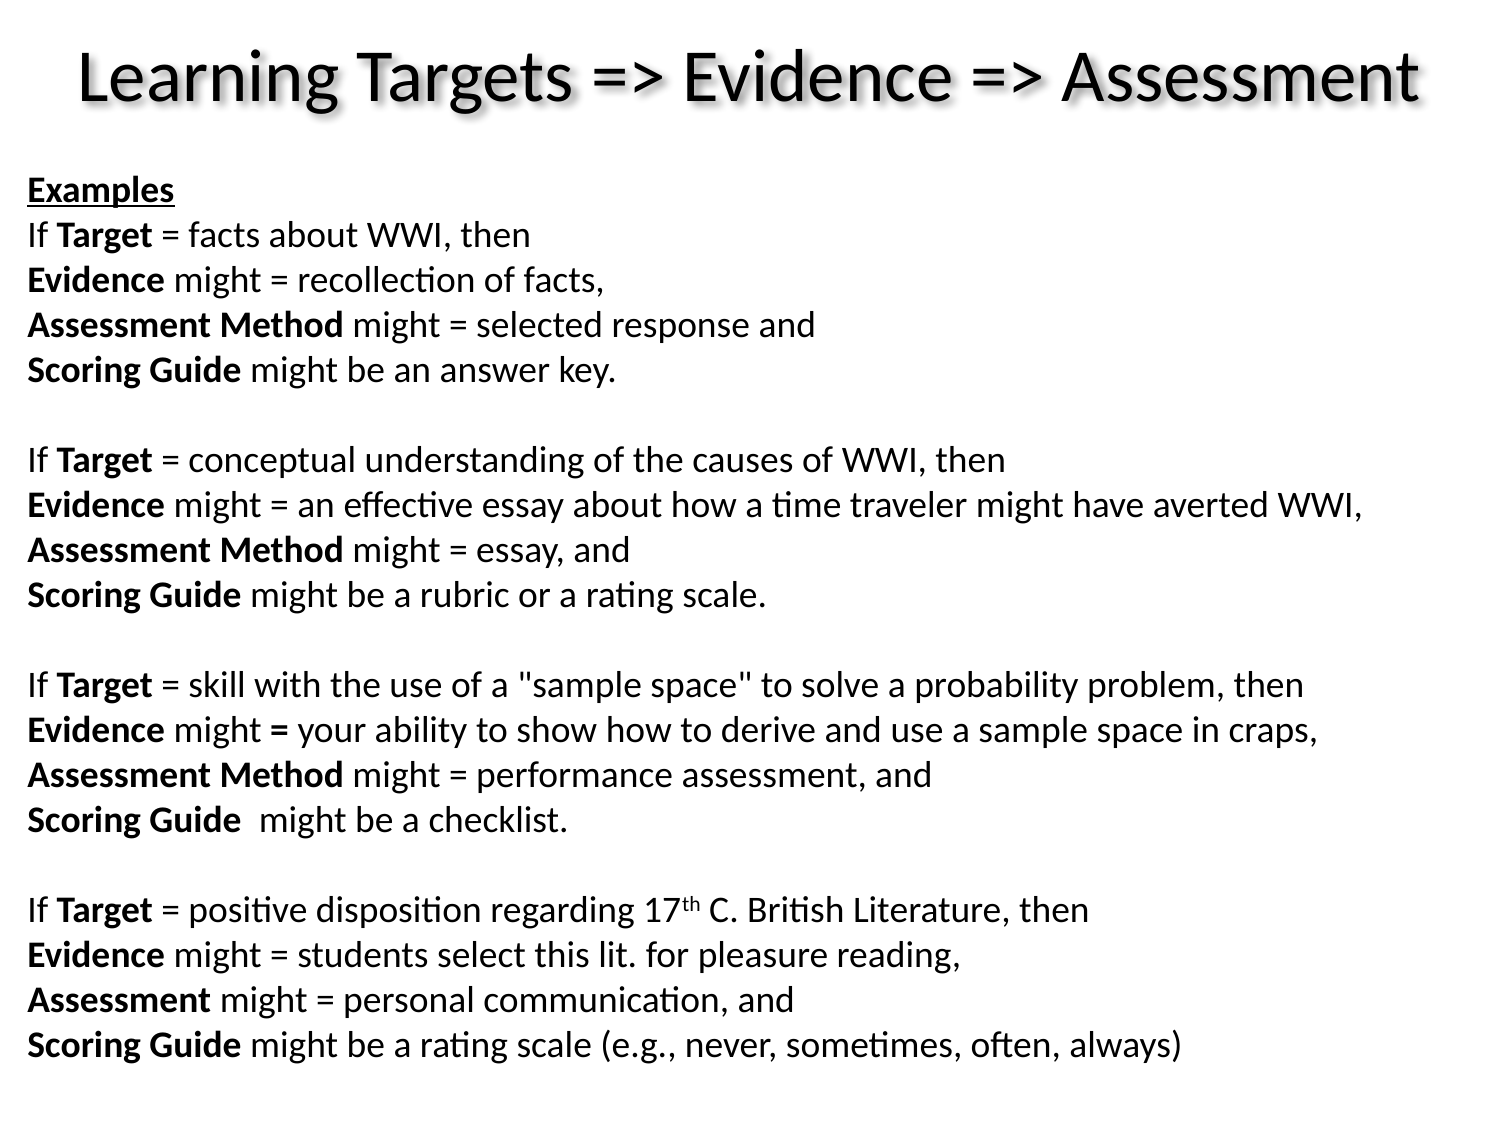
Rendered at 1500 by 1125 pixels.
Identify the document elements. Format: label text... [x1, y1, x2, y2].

text_box Examples If Target = facts about WWI, then Evidence might = recollection of facts, Assessment Method might = selected response and Scoring Guide might be an answer key. If Target = conceptual understanding of the causes of WWI, then Evidence might = an effective essay about how a time traveler might have averted WWI, Assessment Method might = essay, and Scoring Guide might be a rubric or a rating scale. If Target = skill with the use of a "sample space" to solve a probability problem, then Evidence might = your ability to show how to derive and use a sample space in craps, Assessment Method might = performance assessment, and Scoring Guide might be a checklist. If Target = positive disposition regarding 17th C. British Literature, then Evidence might = students select this lit. for pleasure reading, Assessment might = personal communication, and Scoring Guide might be a rating scale (e.g., never, sometimes, often, always) [12, 157, 1496, 1073]
title Learning Targets => Evidence => Assessment [36, 5, 1463, 138]
